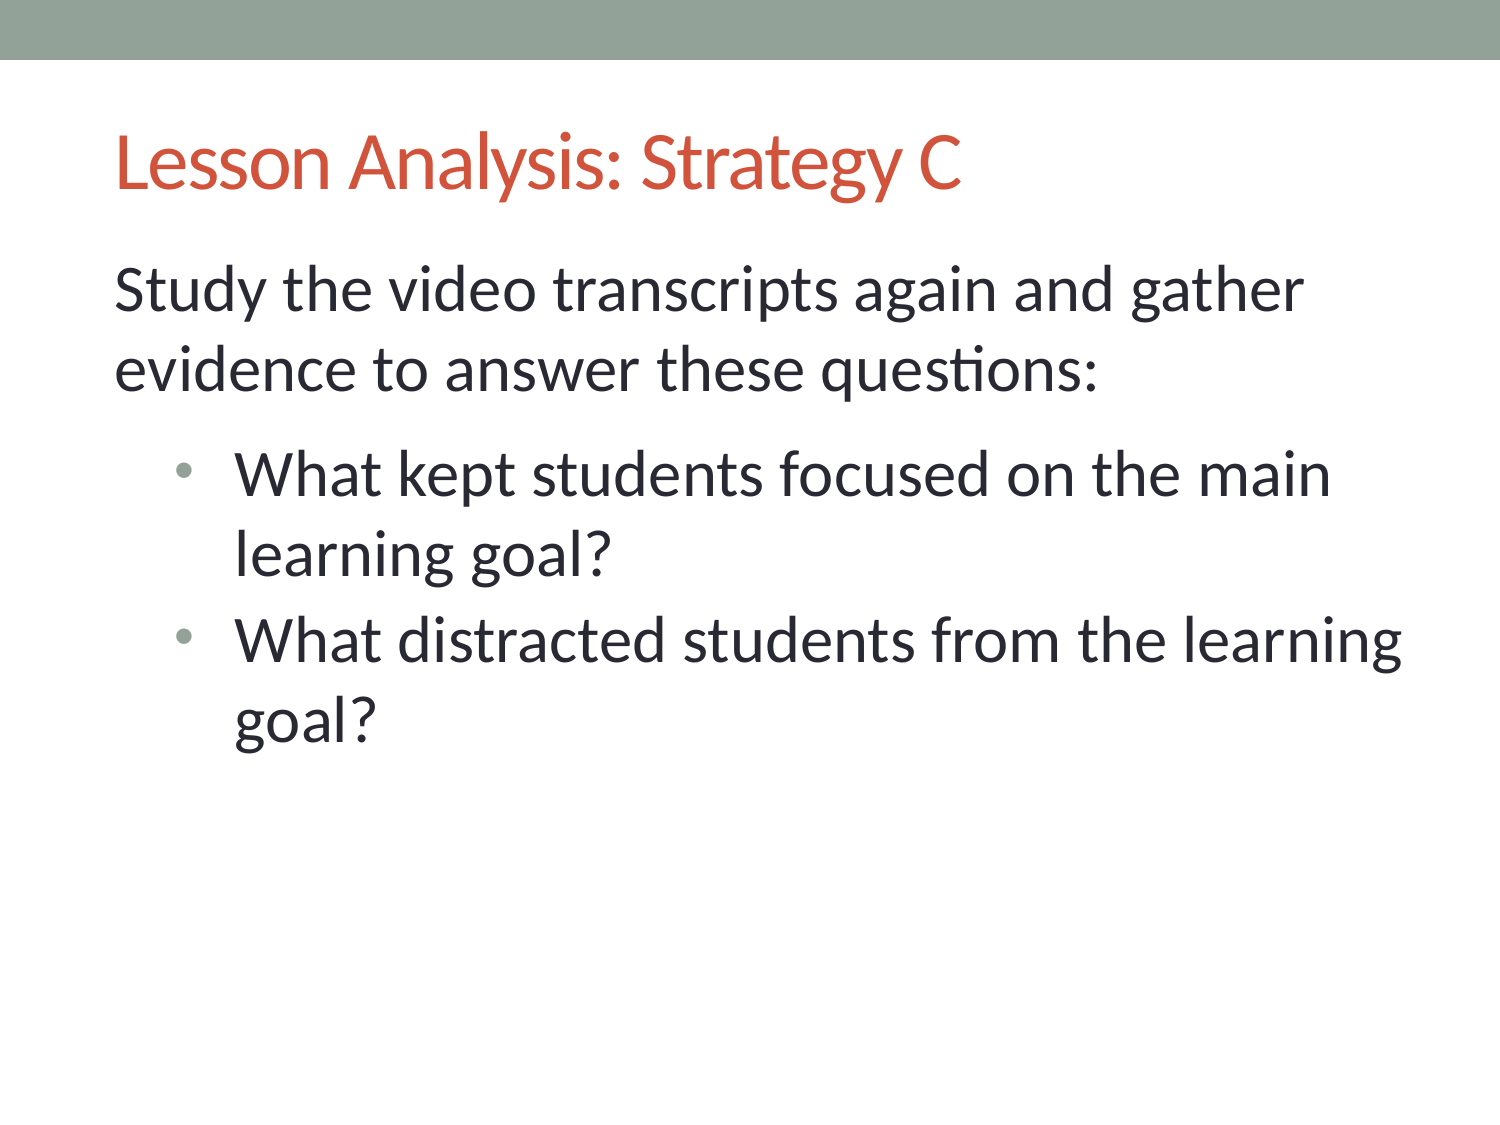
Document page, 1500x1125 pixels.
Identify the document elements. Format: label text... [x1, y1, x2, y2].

list Study the video transcripts again and gather evidence to answer these questions: What kept students focused on the main learning goal? What distracted students from the learning goal? [99, 237, 1463, 1088]
title Lesson Analysis: Strategy C [99, 87, 1425, 225]
